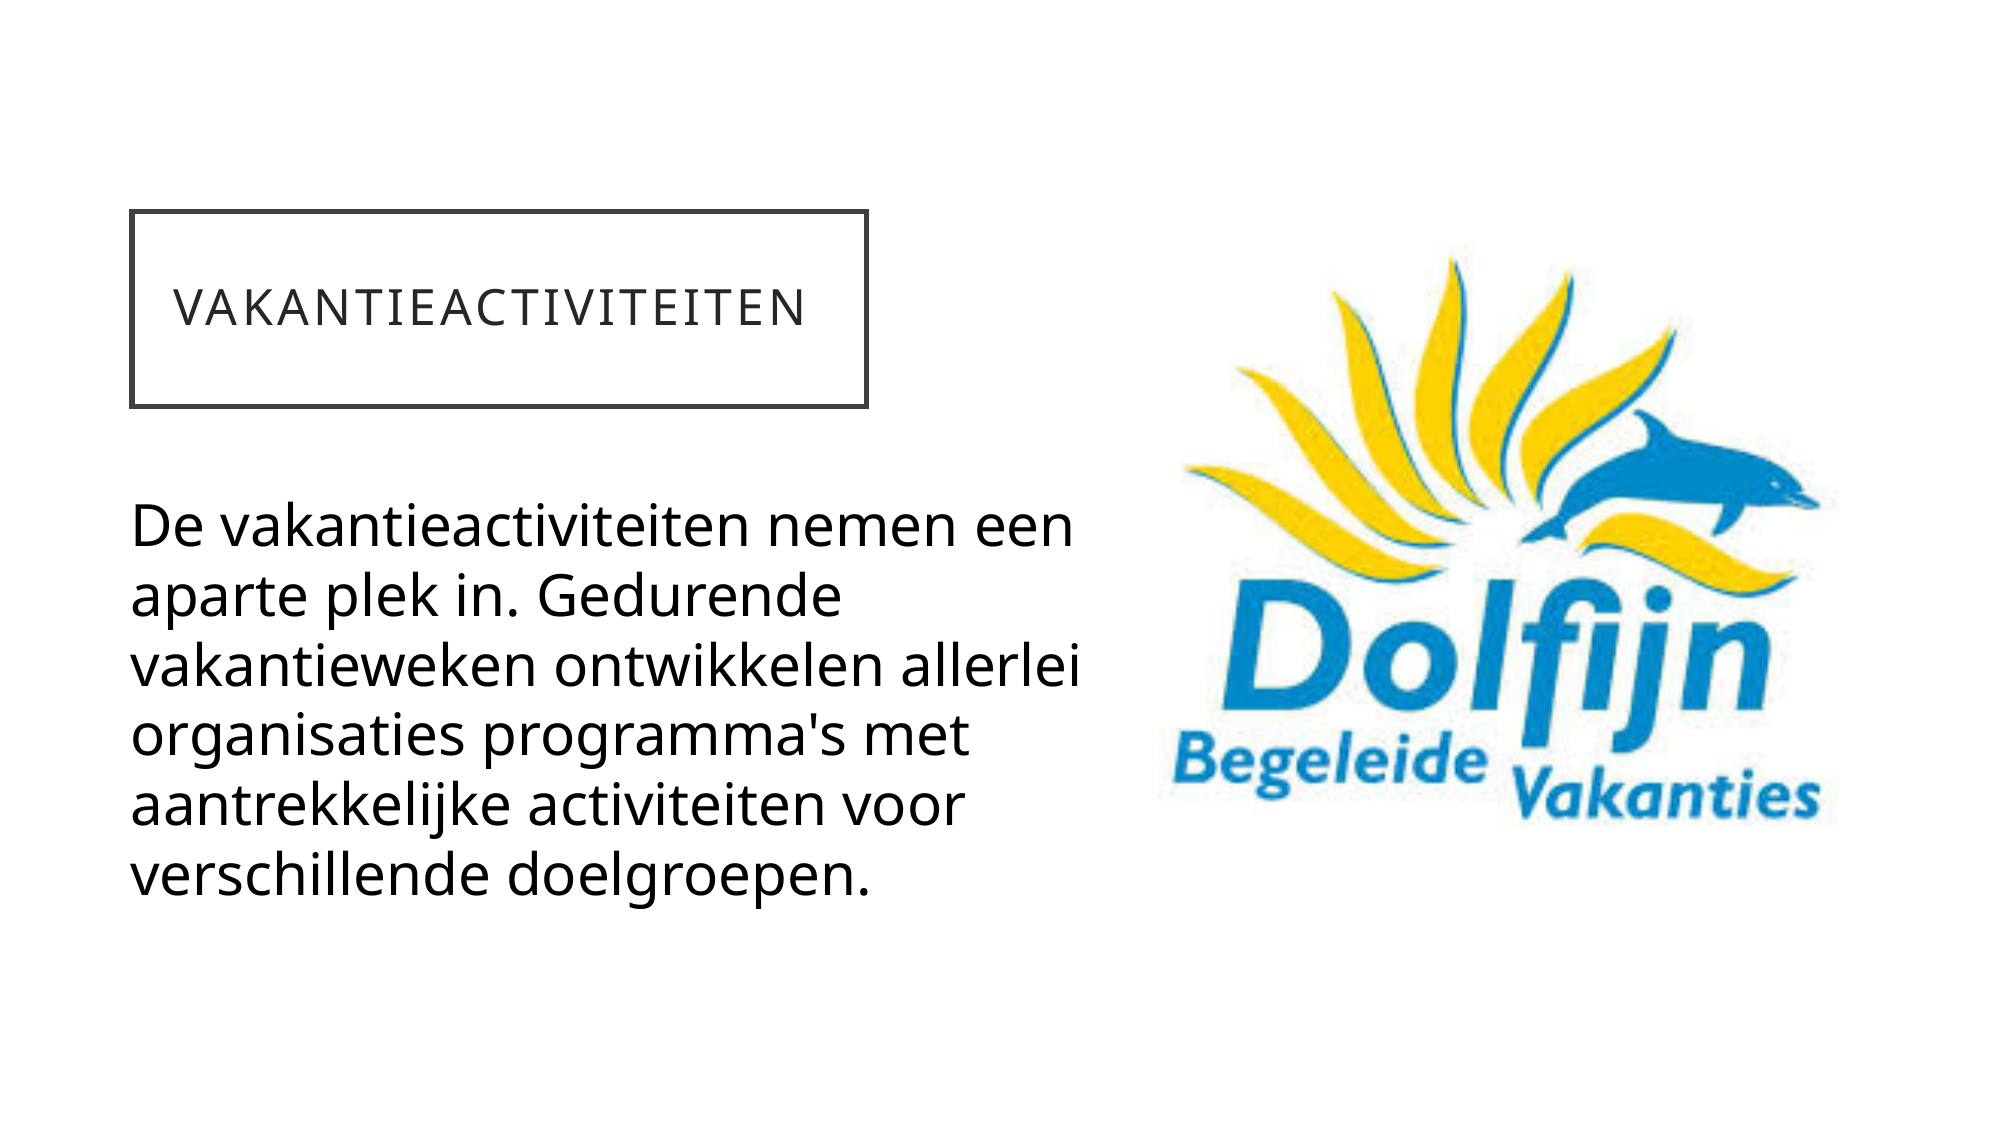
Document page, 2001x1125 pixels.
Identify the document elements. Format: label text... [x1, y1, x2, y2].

title vakantieActiviteiten [129, 209, 869, 409]
text_box De vakantieactiviteiten nemen een aparte plek in. Gedurende vakantieweken ontwikkelen allerlei organisaties programma's met aantrekkelijke activiteiten voor verschillende doelgroepen. [115, 480, 1110, 980]
picture [1158, 195, 1842, 878]
